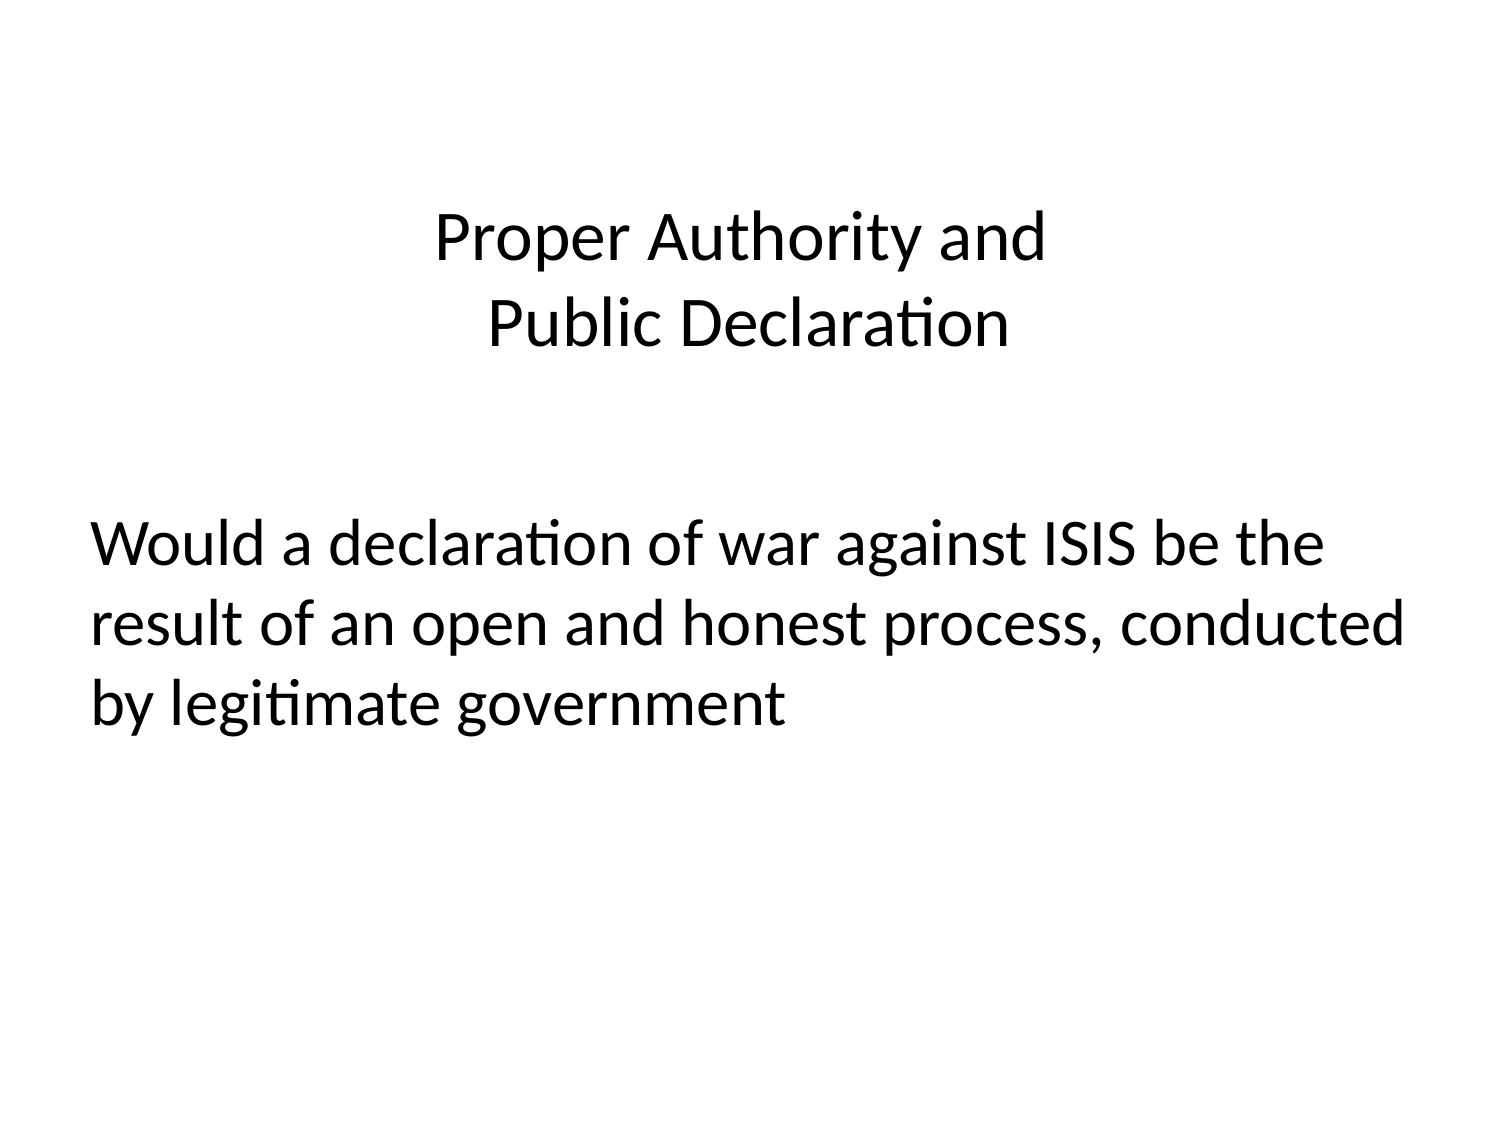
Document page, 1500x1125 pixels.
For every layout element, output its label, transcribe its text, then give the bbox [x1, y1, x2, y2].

list Would a declaration of war against ISIS be the result of an open and honest process, conducted by legitimate government [75, 491, 1425, 1005]
title Proper Authority and Public Declaration [75, 181, 1425, 369]
